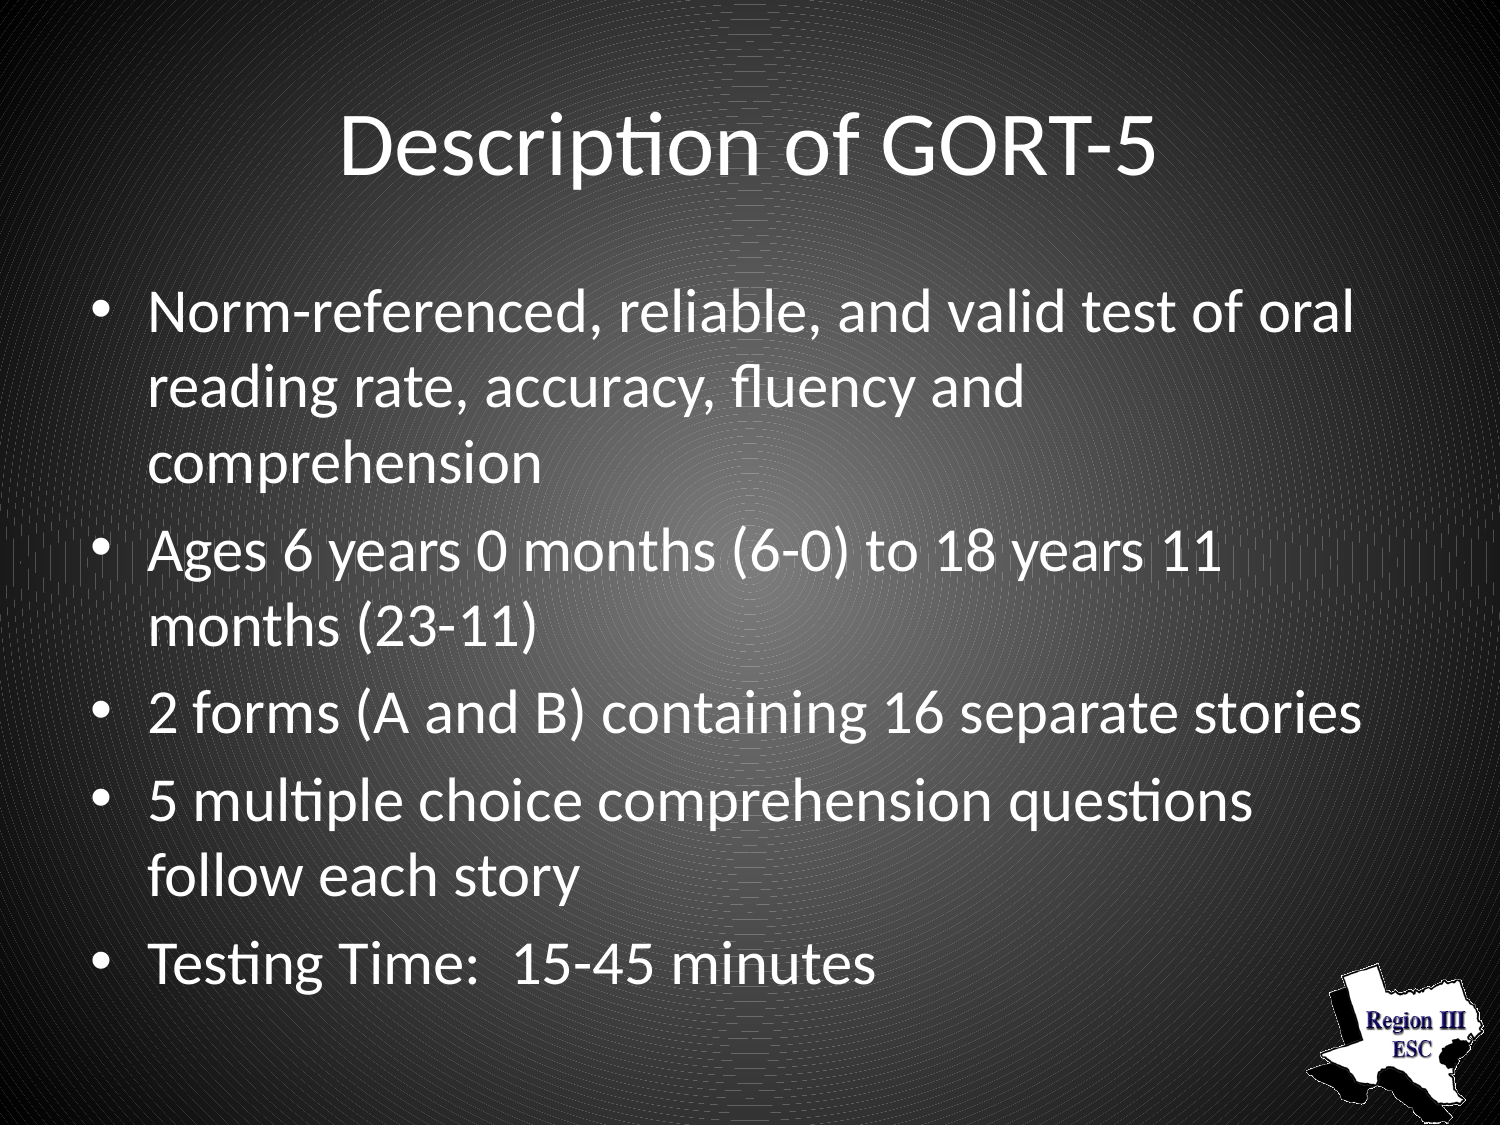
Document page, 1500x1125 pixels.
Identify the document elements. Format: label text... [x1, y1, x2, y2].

title Description of GORT-5 [75, 45, 1425, 233]
footer [512, 1042, 988, 1103]
list Norm-referenced, reliable, and valid test of oral reading rate, accuracy, fluency and comprehension Ages 6 years 0 months (6-0) to 18 years 11 months (23-11) 2 forms (A and B) containing 16 separate stories 5 multiple choice comprehension questions follow each story Testing Time: 15-45 minutes [75, 262, 1425, 1005]
picture [1305, 962, 1485, 1125]
